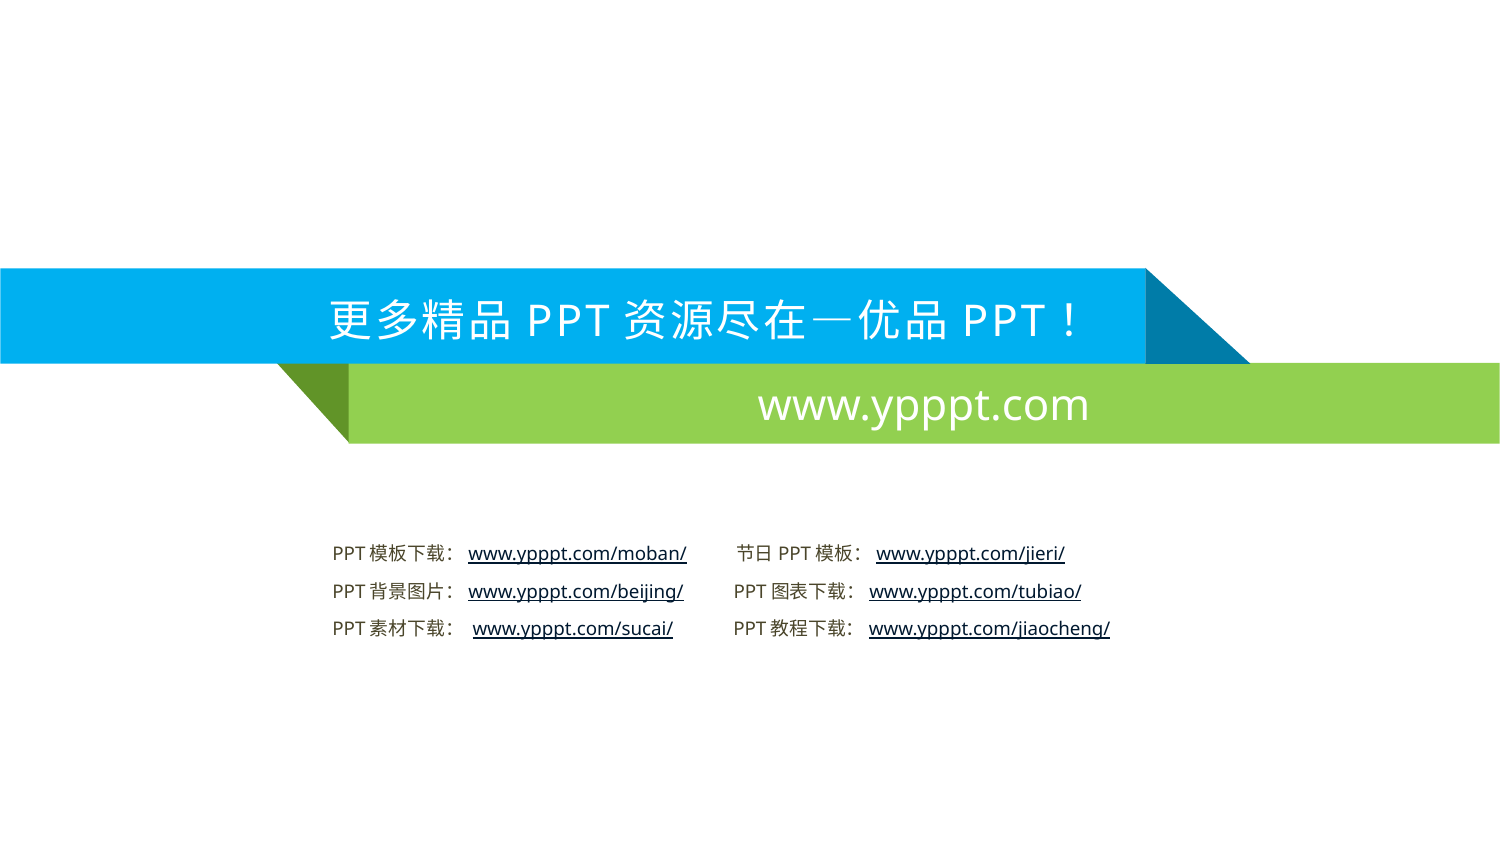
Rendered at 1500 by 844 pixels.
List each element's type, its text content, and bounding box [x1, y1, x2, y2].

text_box www.ypppt.com [348, 362, 1500, 445]
text_box [1144, 265, 1254, 365]
text_box [277, 365, 348, 444]
text_box 更多精品PPT资源尽在—优品PPT！ [0, 267, 1144, 365]
text_box PPT模板下载：www.ypppt.com/moban/ 节日PPT模板：www.ypppt.com/jieri/ PPT背景图片：www.ypppt.com/beijing/ PPT图表下载：www.ypppt.com/tubiao/ PPT素材下载： www.ypppt.com/sucai/ PPT教程下载：www.ypppt.com/jiaocheng/ [317, 482, 1167, 691]
